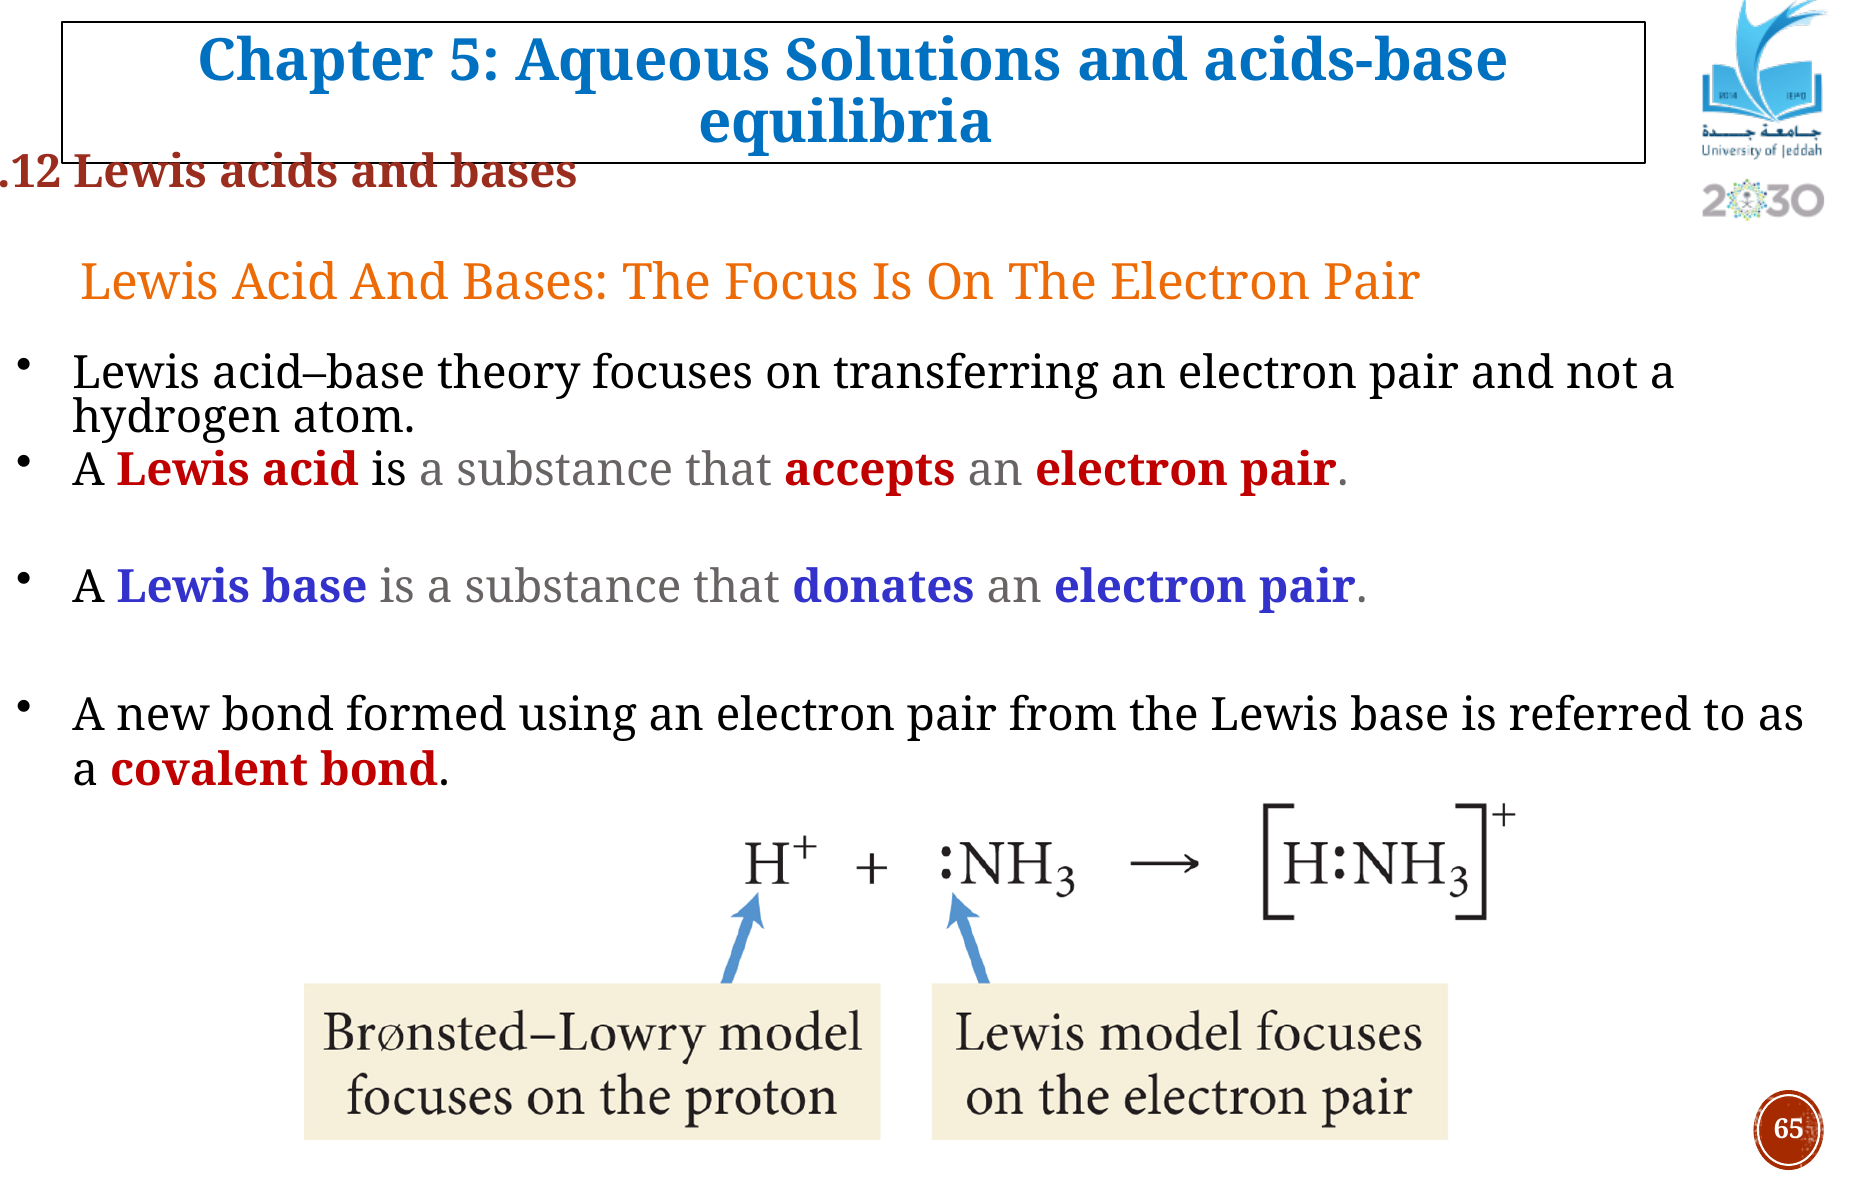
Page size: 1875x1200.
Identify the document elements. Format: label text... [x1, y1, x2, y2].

text_box Acid and Base Strength [137, 0, 1680, 129]
picture [294, 793, 1525, 1144]
slide_number 65 [1739, 1097, 1838, 1162]
text_box Chapter 5: Aqueous Solutions and acids-base equilibria [61, 21, 1646, 164]
picture [1681, 0, 1846, 227]
title Lewis Acid And Bases: The Focus Is On The Electron Pair [0, 248, 1600, 345]
text_box Lewis acid–base theory focuses on transferring an electron pair and not a hydrogen atom. A Lewis acid is a substance that accepts an electron pair. A Lewis base is a substance that donates an electron pair. A new bond formed using an electron pair from the Lewis base is referred to as a covalent bond. [0, 345, 1857, 920]
text_box 5.12 Lewis acids and bases [0, 134, 593, 205]
